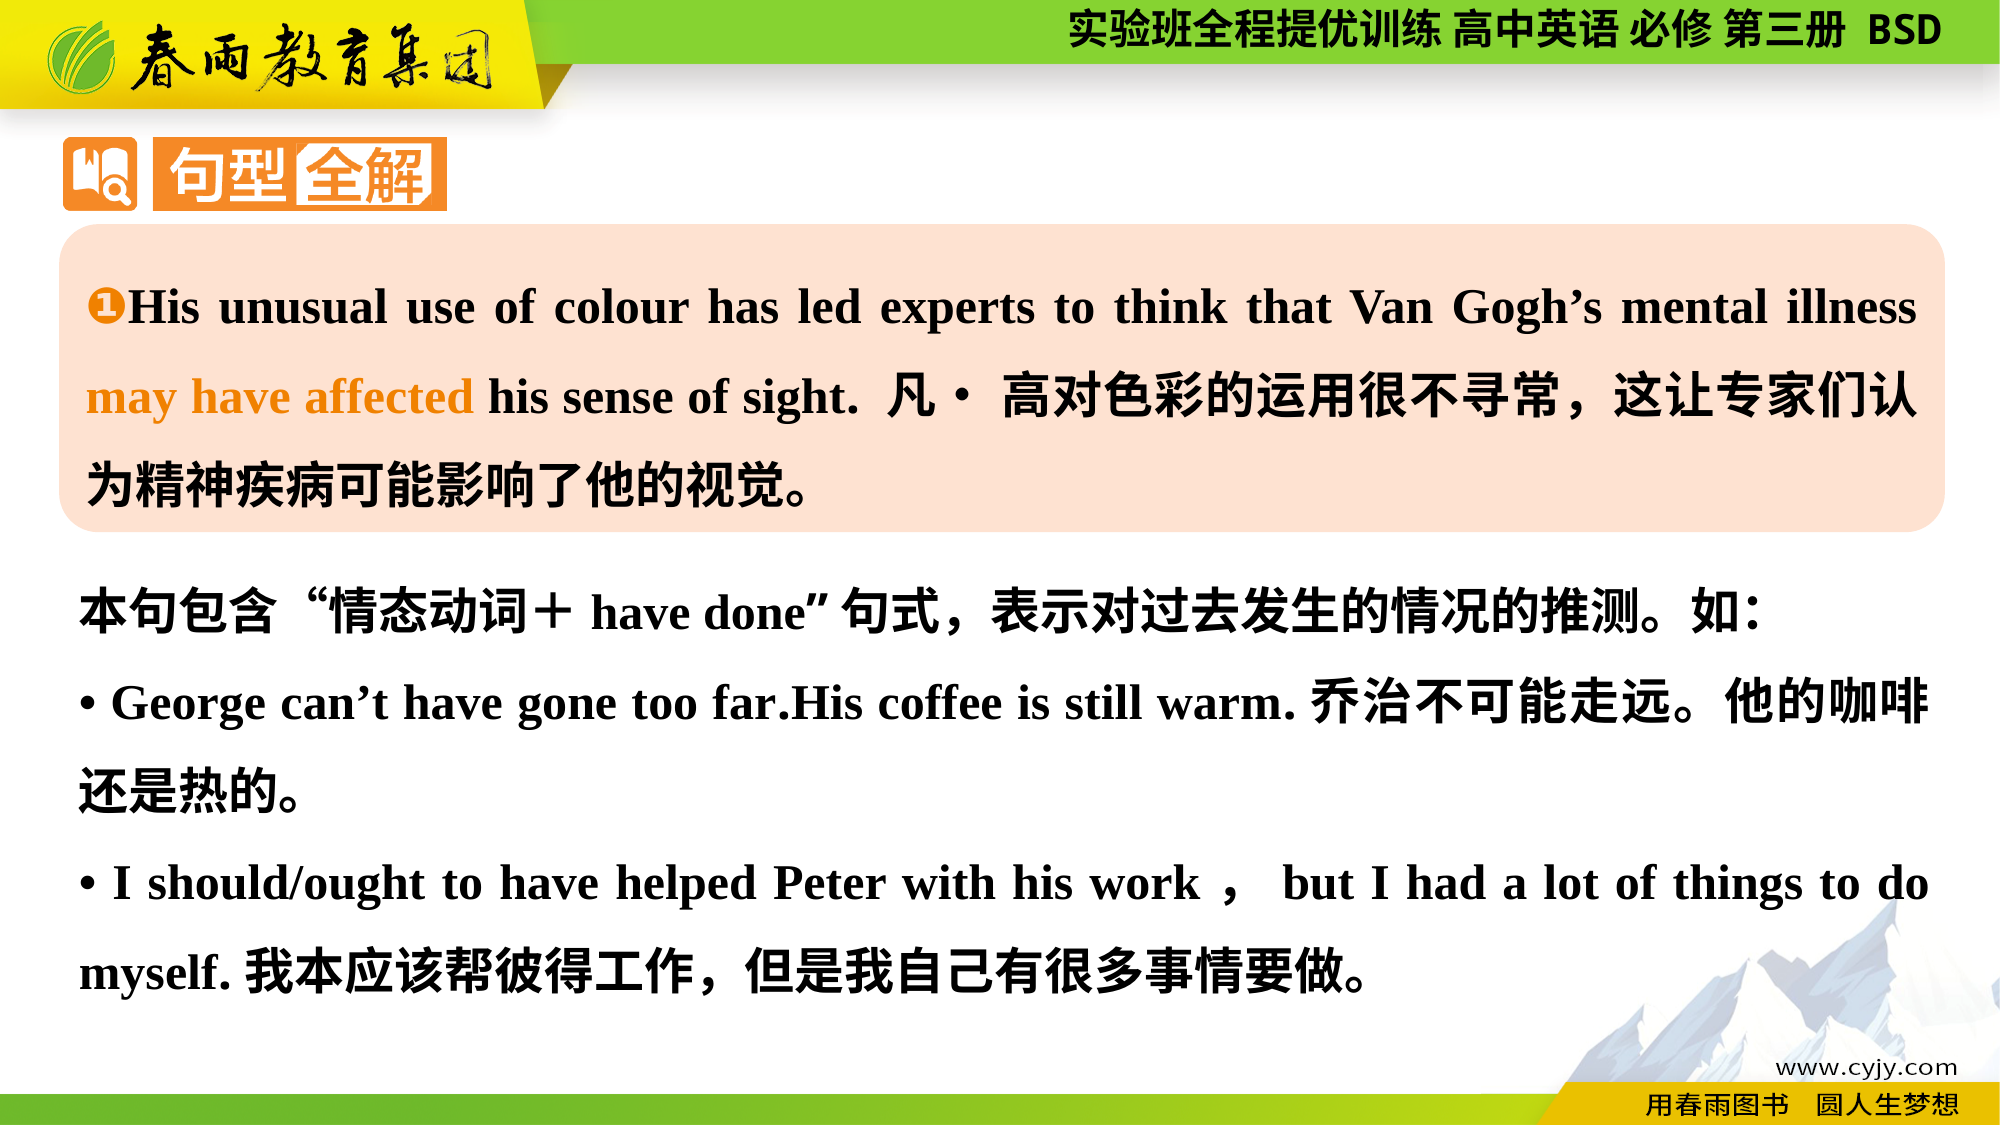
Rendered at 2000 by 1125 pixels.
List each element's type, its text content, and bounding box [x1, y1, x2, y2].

picture [0, 0, 2000, 1125]
text_box 本句包含“情态动词＋have done”句式，表示对过去发生的情况的推测。如： • George can’t have gone too far.His coffee is still warm.乔治不可能走远。他的咖啡还是热的。 • I should/ought to have helped Peter with his work，but I had a lot of things to do myself.我本应该帮彼得工作，但是我自己有很多事情要做。 [63, 541, 1945, 1007]
text_box ❶His unusual use of colour has led experts to think that Van Gogh’s mental illness may have affected his sense of sight. 凡• 高对色彩的运用很不寻常，这让专家们认为精神疾病可能影响了他的视觉。 [59, 224, 1945, 533]
